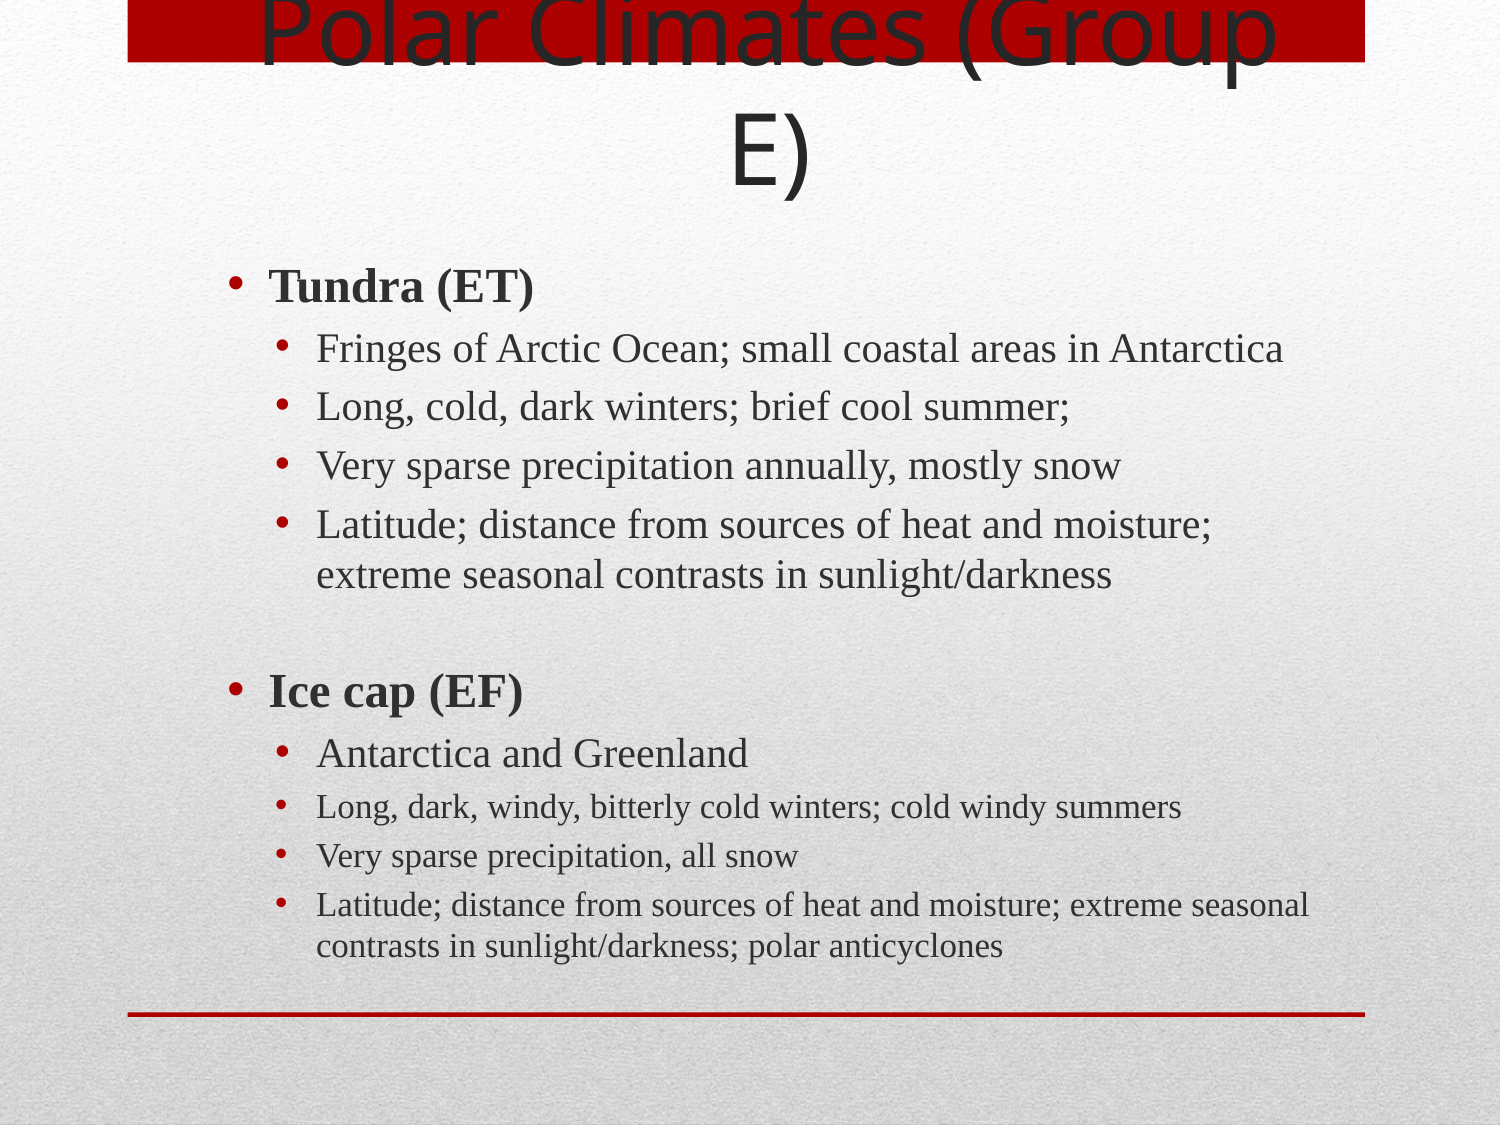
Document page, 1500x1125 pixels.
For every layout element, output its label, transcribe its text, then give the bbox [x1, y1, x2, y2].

title Polar Climates (Group E) [200, 24, 1338, 213]
list Tundra (ET) Fringes of Arctic Ocean; small coastal areas in Antarctica Long, cold, dark winters; brief cool summer; Very sparse precipitation annually, mostly snow Latitude; distance from sources of heat and moisture; extreme seasonal contrasts in sunlight/darkness Ice cap (EF) Antarctica and Greenland Long, dark, windy, bitterly cold winters; cold windy summers Very sparse precipitation, all snow Latitude; distance from sources of heat and moisture; extreme seasonal contrasts in sunlight/darkness; polar anticyclones [212, 237, 1338, 981]
